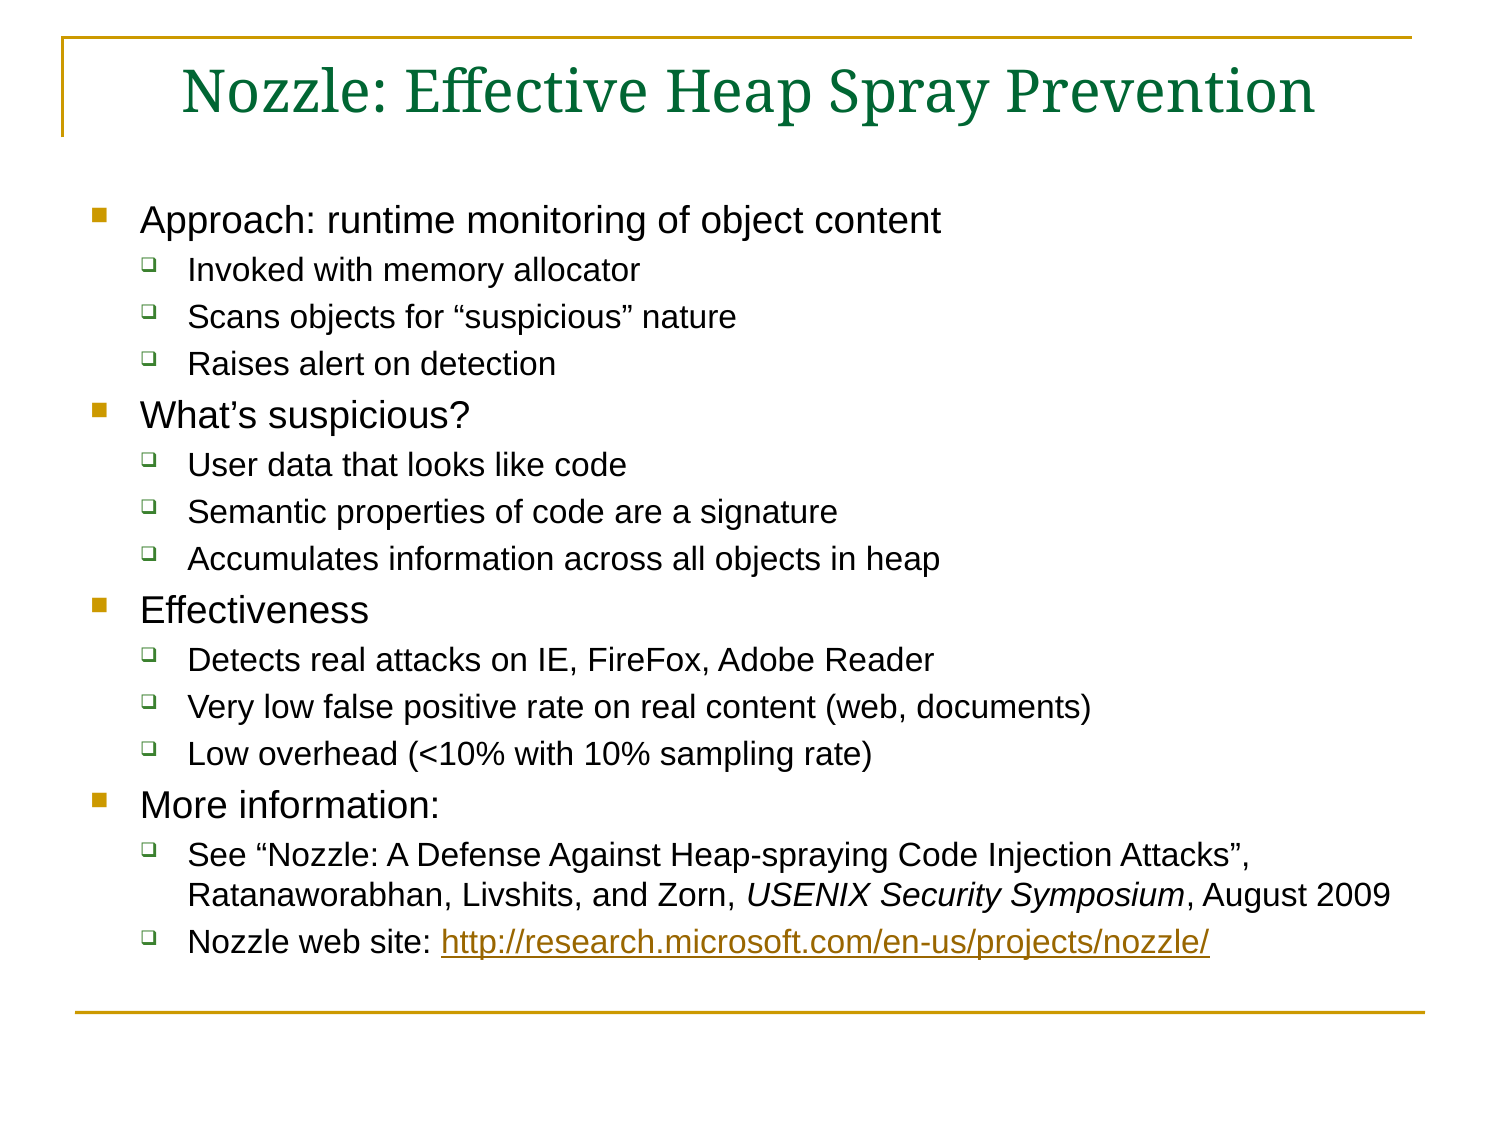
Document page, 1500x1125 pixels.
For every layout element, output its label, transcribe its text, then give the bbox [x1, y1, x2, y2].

title Nozzle: Effective Heap Spray Prevention [74, 45, 1426, 176]
list Approach: runtime monitoring of object content Invoked with memory allocator Scans objects for “suspicious” nature Raises alert on detection What’s suspicious? User data that looks like code Semantic properties of code are a signature Accumulates information across all objects in heap Effectiveness Detects real attacks on IE, FireFox, Adobe Reader Very low false positive rate on real content (web, documents) Low overhead (<10% with 10% sampling rate) More information: See “Nozzle: A Defense Against Heap-spraying Code Injection Attacks”, Ratanaworabhan, Livshits, and Zorn, USENIX Security Symposium, August 2009 Nozzle web site: http://research.microsoft.com/en-us/projects/nozzle/ [74, 187, 1426, 1006]
